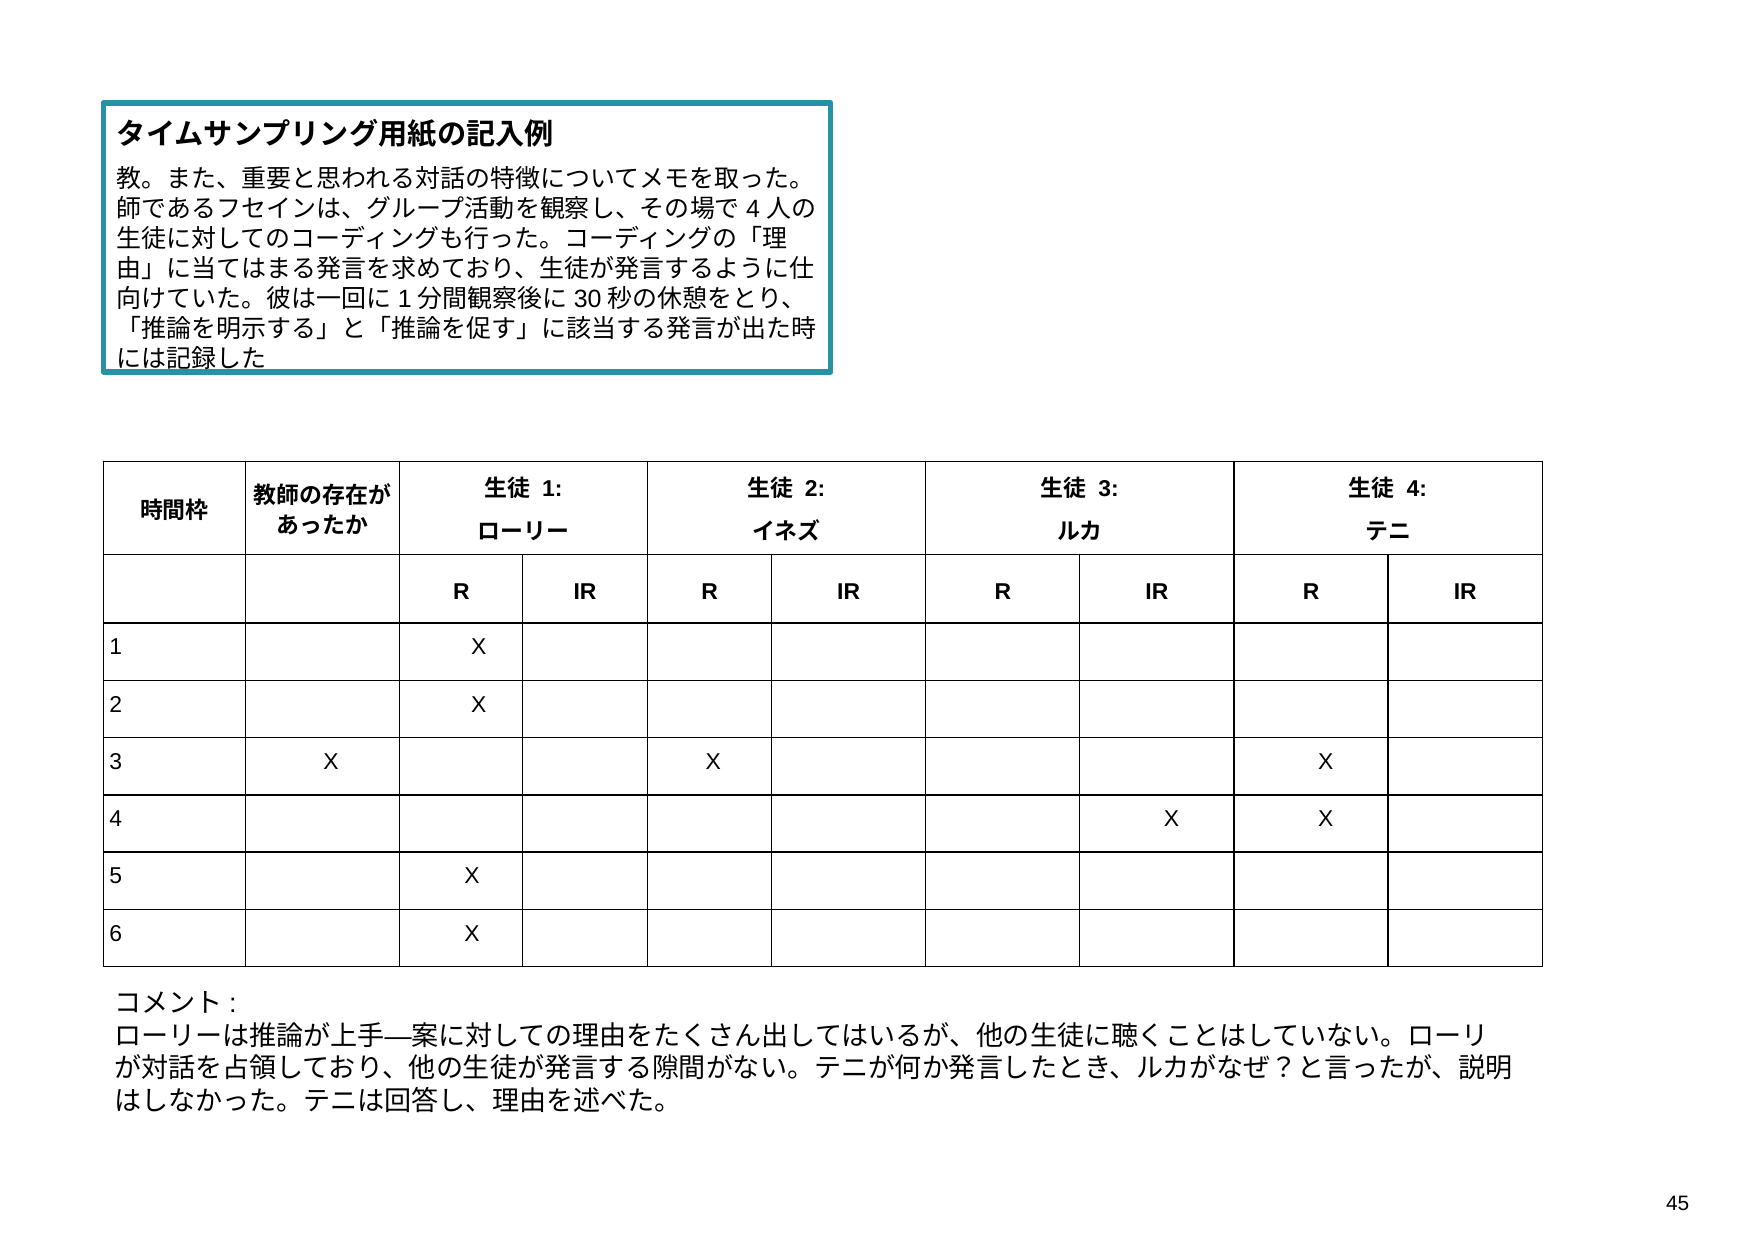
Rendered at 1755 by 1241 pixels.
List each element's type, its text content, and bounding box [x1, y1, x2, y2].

table_cell [246, 796, 399, 851]
table_cell R [926, 555, 1079, 622]
table_cell IR [1389, 555, 1542, 622]
table_cell [772, 853, 925, 909]
table_cell [926, 681, 1079, 737]
table_cell [926, 910, 1079, 966]
table_cell IR [523, 555, 647, 622]
table_cell R [1235, 555, 1387, 622]
table_cell [648, 796, 771, 851]
table_cell [926, 796, 1079, 851]
table_cell [1080, 853, 1233, 909]
table_cell [246, 555, 399, 622]
table_cell R [648, 555, 771, 622]
table_cell [772, 796, 925, 851]
table_cell IR [772, 555, 925, 622]
table_cell [926, 738, 1079, 794]
slide_number 45 [1661, 1189, 1698, 1241]
table_cell X [1235, 738, 1387, 794]
table_cell [1235, 681, 1387, 737]
table_cell [523, 681, 647, 737]
table_cell R [400, 555, 522, 622]
table_cell [772, 738, 925, 794]
table_cell X [1235, 796, 1387, 851]
table_cell [648, 624, 771, 680]
table_cell [523, 796, 647, 851]
table_cell [772, 681, 925, 737]
table_cell [1389, 910, 1542, 966]
table_cell [246, 681, 399, 737]
table_cell [523, 910, 647, 966]
table_cell [246, 853, 399, 909]
table_cell [648, 910, 771, 966]
table_cell [246, 910, 399, 966]
table_cell 3 [104, 738, 245, 794]
table_cell [1235, 624, 1387, 680]
text_box タイムサンプリング用紙の記入例 教。また、重要と思われる対話の特徴についてメモを取った。師であるフセインは、グループ活動を観察し、その場で4人の生徒に対してのコーディングも行った。コーディングの「理由」に当てはまる発言を求めており、生徒が発言するように仕向けていた。彼は一回に1分間観察後に30秒の休憩をとり、「推論を明示する」と「推論を促す」に該当する発言が出た時には記録した [103, 102, 831, 372]
table_cell [772, 910, 925, 966]
table_cell 5 [104, 853, 245, 909]
table_cell [523, 738, 647, 794]
table_cell X [400, 681, 522, 737]
table_cell [926, 853, 1079, 909]
table_cell [1389, 681, 1542, 737]
table_header 時間枠 [104, 462, 245, 554]
table_cell [648, 681, 771, 737]
table_cell X [648, 738, 771, 794]
table_cell X [246, 738, 399, 794]
table_cell [926, 624, 1079, 680]
table_header 生徒 3: ルカ [926, 462, 1233, 554]
table_cell IR [1080, 555, 1233, 622]
table_cell [246, 624, 399, 680]
table_header 教師の存在があったか [246, 462, 399, 554]
table_cell [1389, 624, 1542, 680]
table_cell 1 [104, 624, 245, 680]
table_cell 2 [104, 681, 245, 737]
table_cell [1389, 796, 1542, 851]
table_cell [1235, 853, 1387, 909]
table_cell [400, 796, 522, 851]
table_cell [1080, 910, 1233, 966]
table_cell X [400, 624, 522, 680]
table_cell [104, 555, 245, 622]
text_box コメント: ローリーは推論が上手—案に対しての理由をたくさん出してはいるが、他の生徒に聴くことはしていない。ローリが対話を占領しており、他の生徒が発言する隙間がない。テニが何か発言したとき、ルカがなぜ？と言ったが、説明はしなかった。テニは回答し、理由を述べた。 [114, 985, 1516, 1084]
table_cell X [1080, 796, 1233, 851]
table_cell [1389, 738, 1542, 794]
table_header 生徒 2: イネズ [648, 462, 925, 554]
table_cell [400, 738, 522, 794]
table_cell X [400, 853, 522, 909]
table_cell [1389, 853, 1542, 909]
table_cell [1235, 910, 1387, 966]
table_header 生徒 1: ローリー [400, 462, 647, 554]
table_cell 4 [104, 796, 245, 851]
table_cell [1080, 681, 1233, 737]
table_cell 6 [104, 910, 245, 966]
table_header 生徒 4: テニ [1235, 462, 1542, 554]
table_cell [523, 853, 647, 909]
table_cell [648, 853, 771, 909]
table_cell [1080, 624, 1233, 680]
table_cell [523, 624, 647, 680]
table_cell [772, 624, 925, 680]
table_cell [1080, 738, 1233, 794]
table_cell X [400, 910, 522, 966]
